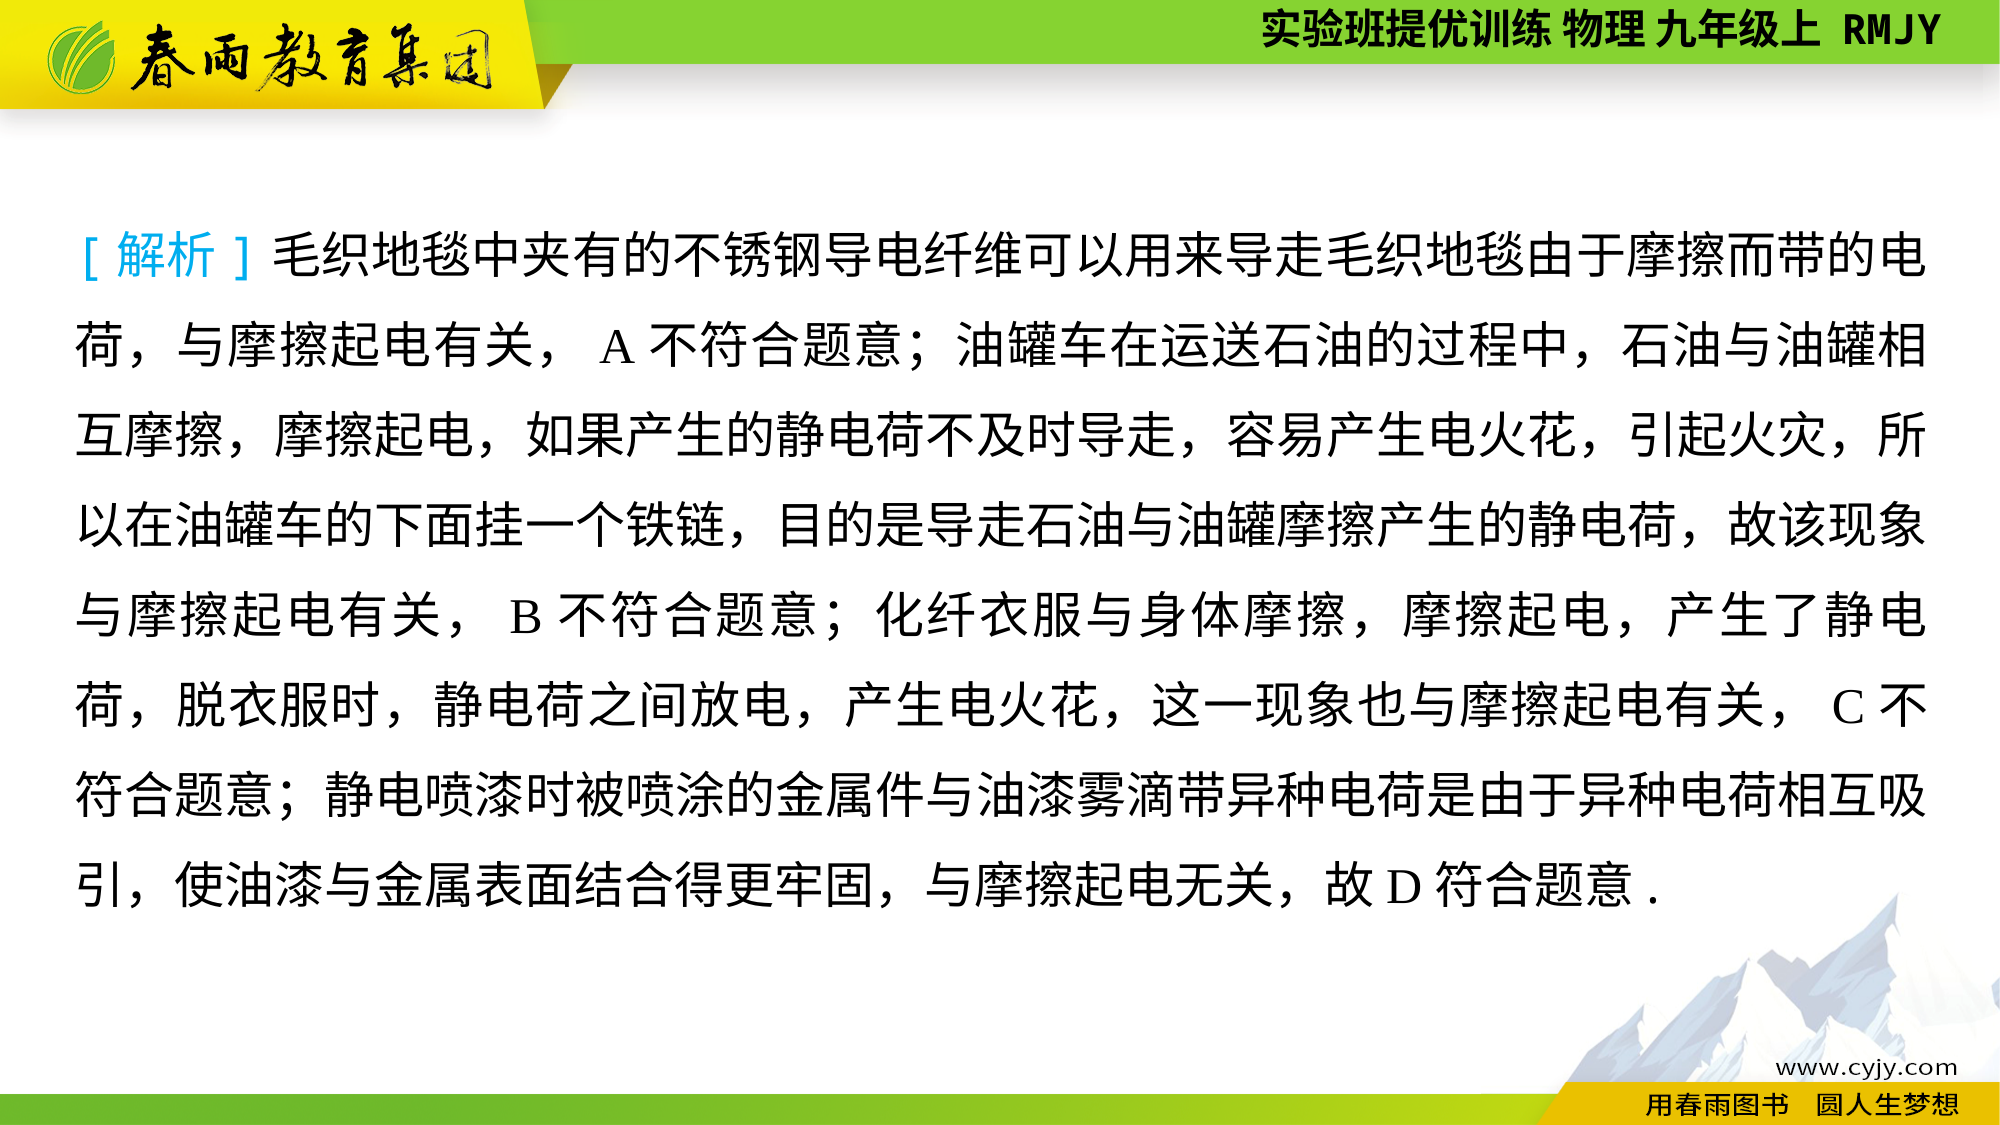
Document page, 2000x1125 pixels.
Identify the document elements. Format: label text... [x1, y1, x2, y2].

picture [0, 0, 2000, 1125]
list [解析]毛织地毯中夹有的不锈钢导电纤维可以用来导走毛织地毯由于摩擦而带的电荷，与摩擦起电有关，A不符合题意；油罐车在运送石油的过程中，石油与油罐相互摩擦，摩擦起电，如果产生的静电荷不及时导走，容易产生电火花，引起火灾，所以在油罐车的下面挂一个铁链，目的是导走石油与油罐摩擦产生的静电荷，故该现象与摩擦起电有关，B不符合题意；化纤衣服与身体摩擦，摩擦起电，产生了静电荷，脱衣服时，静电荷之间放电，产生电火花，这一现象也与摩擦起电有关，C不符合题意；静电喷漆时被喷涂的金属件与油漆雾滴带异种电荷是由于异种电荷相互吸引，使油漆与金属表面结合得更牢固，与摩擦起电无关，故D符合题意. [59, 186, 1944, 917]
